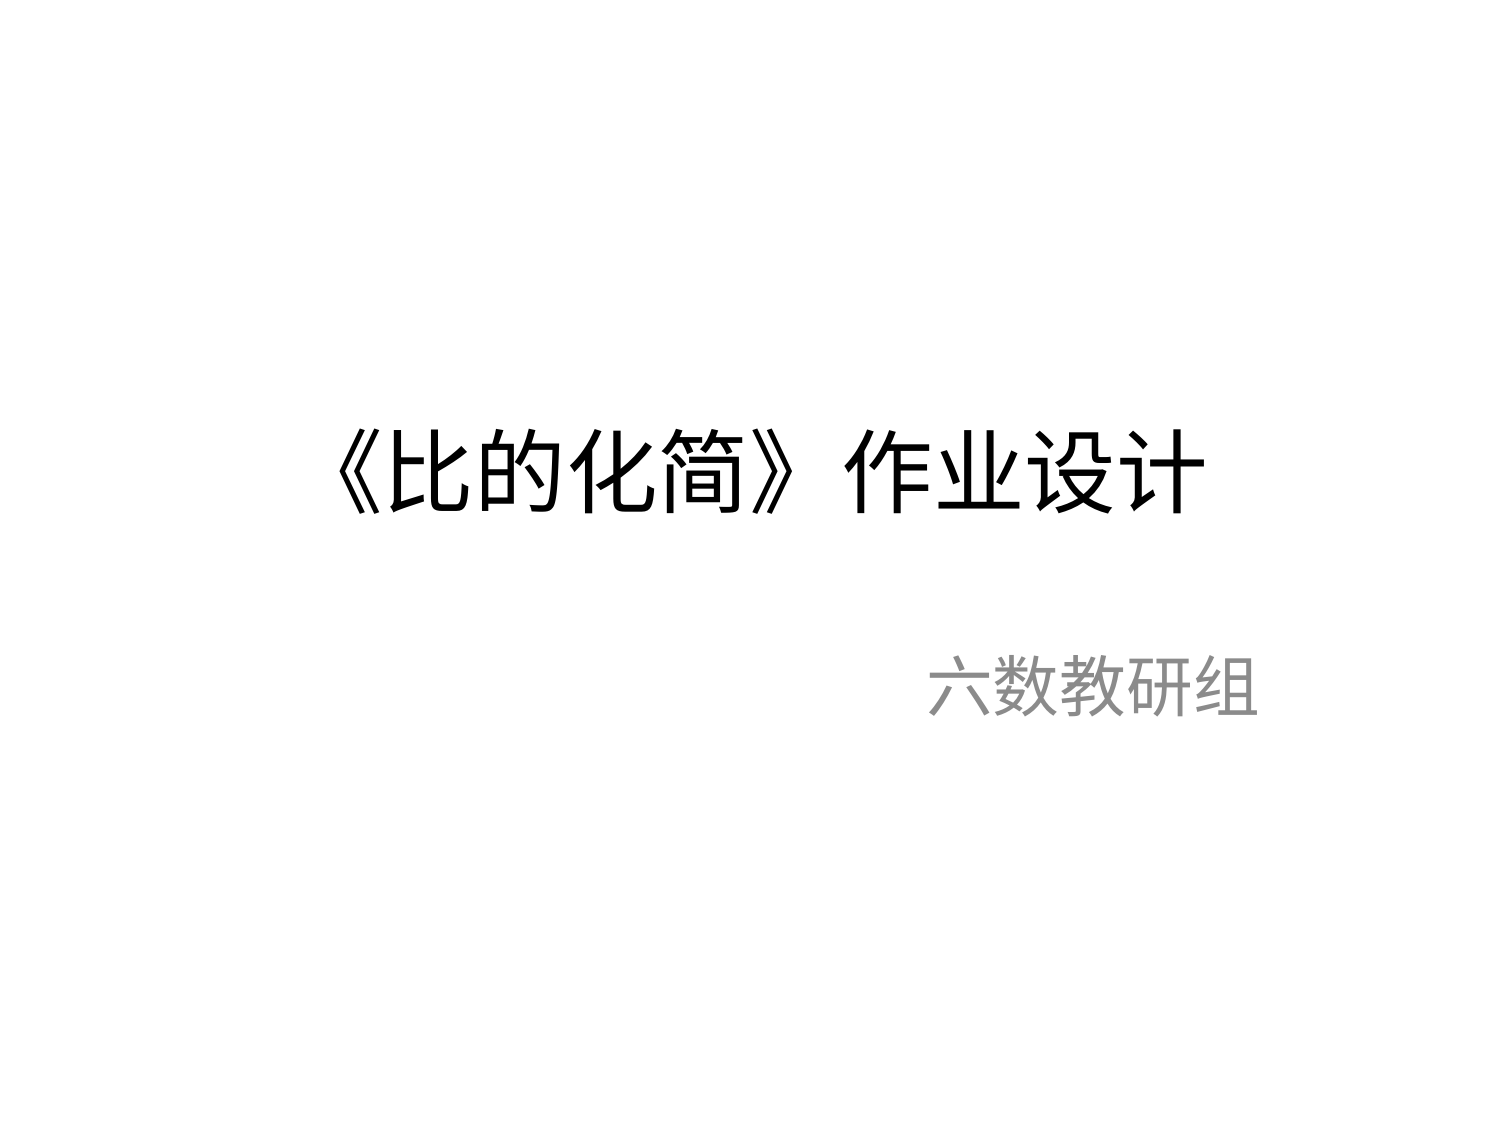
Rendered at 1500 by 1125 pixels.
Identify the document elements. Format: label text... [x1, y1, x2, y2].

title 《比的化简》作业设计 [112, 349, 1388, 591]
subtitle 六数教研组 [225, 637, 1275, 925]
